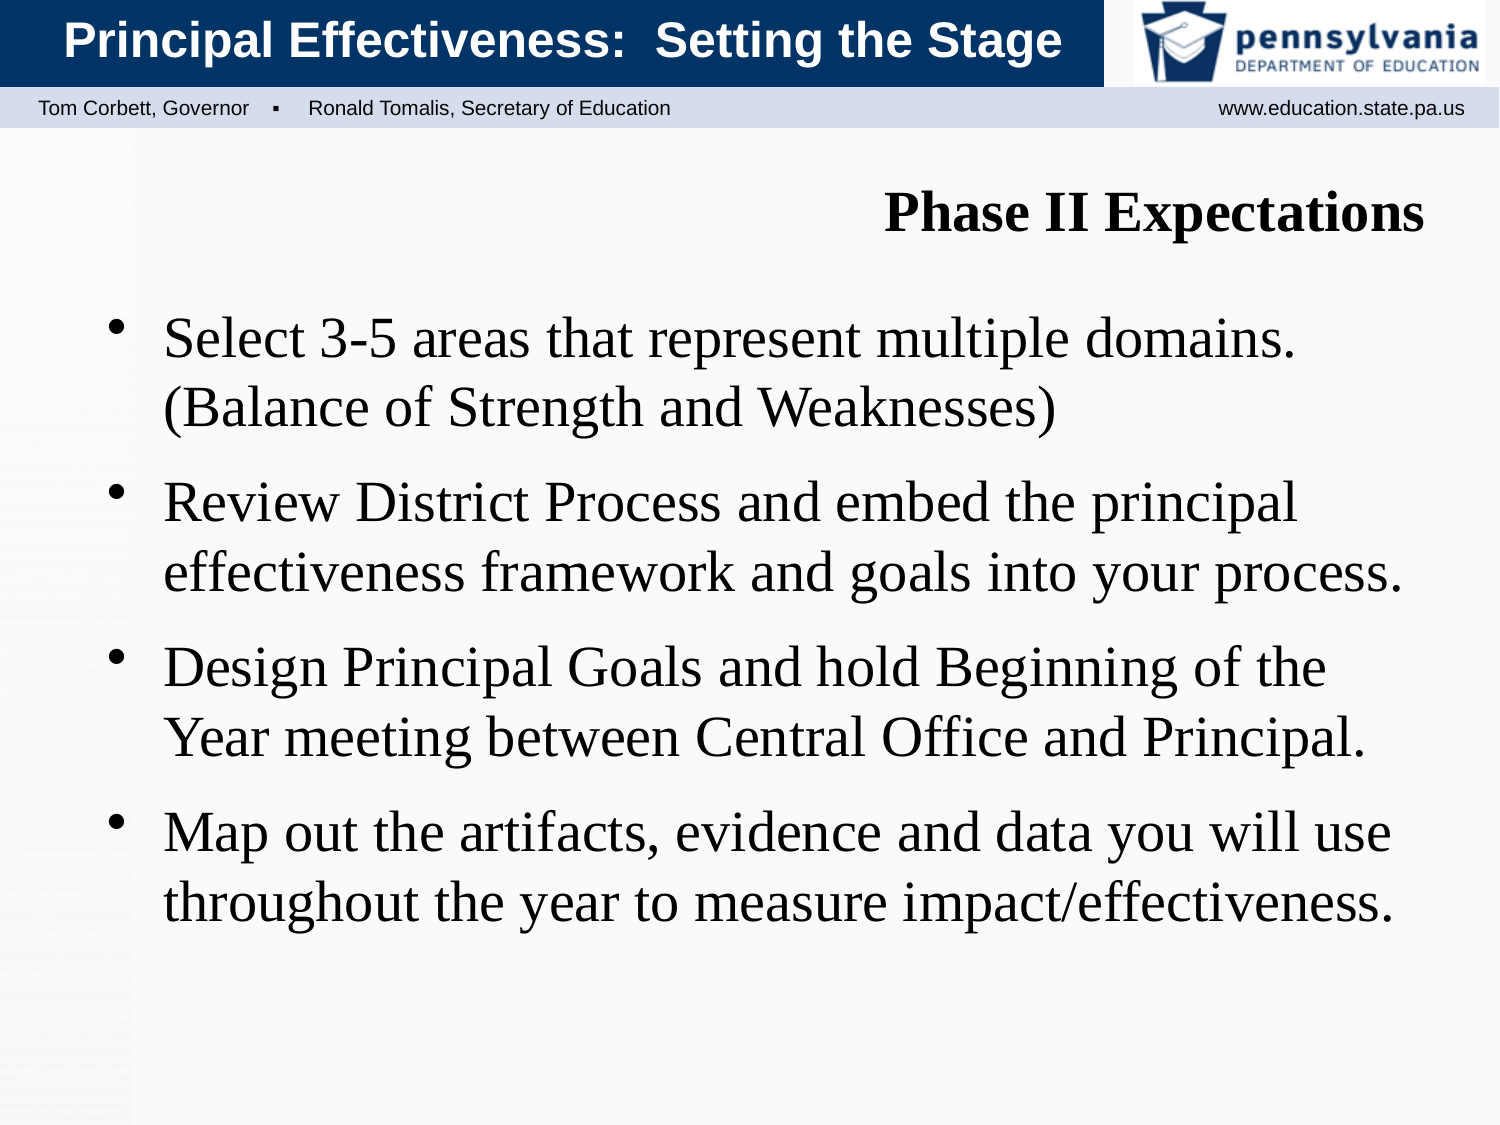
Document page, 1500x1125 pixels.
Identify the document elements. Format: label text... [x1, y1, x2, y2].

list Select 3-5 areas that represent multiple domains. (Balance of Strength and Weaknesses) Review District Process and embed the principal effectiveness framework and goals into your process. Design Principal Goals and hold Beginning of the Year meeting between Central Office and Principal. Map out the artifacts, evidence and data you will use throughout the year to measure impact/effectiveness. [92, 291, 1443, 1034]
title Phase II Expectations [90, 165, 1441, 302]
picture [0, 0, 1500, 1125]
